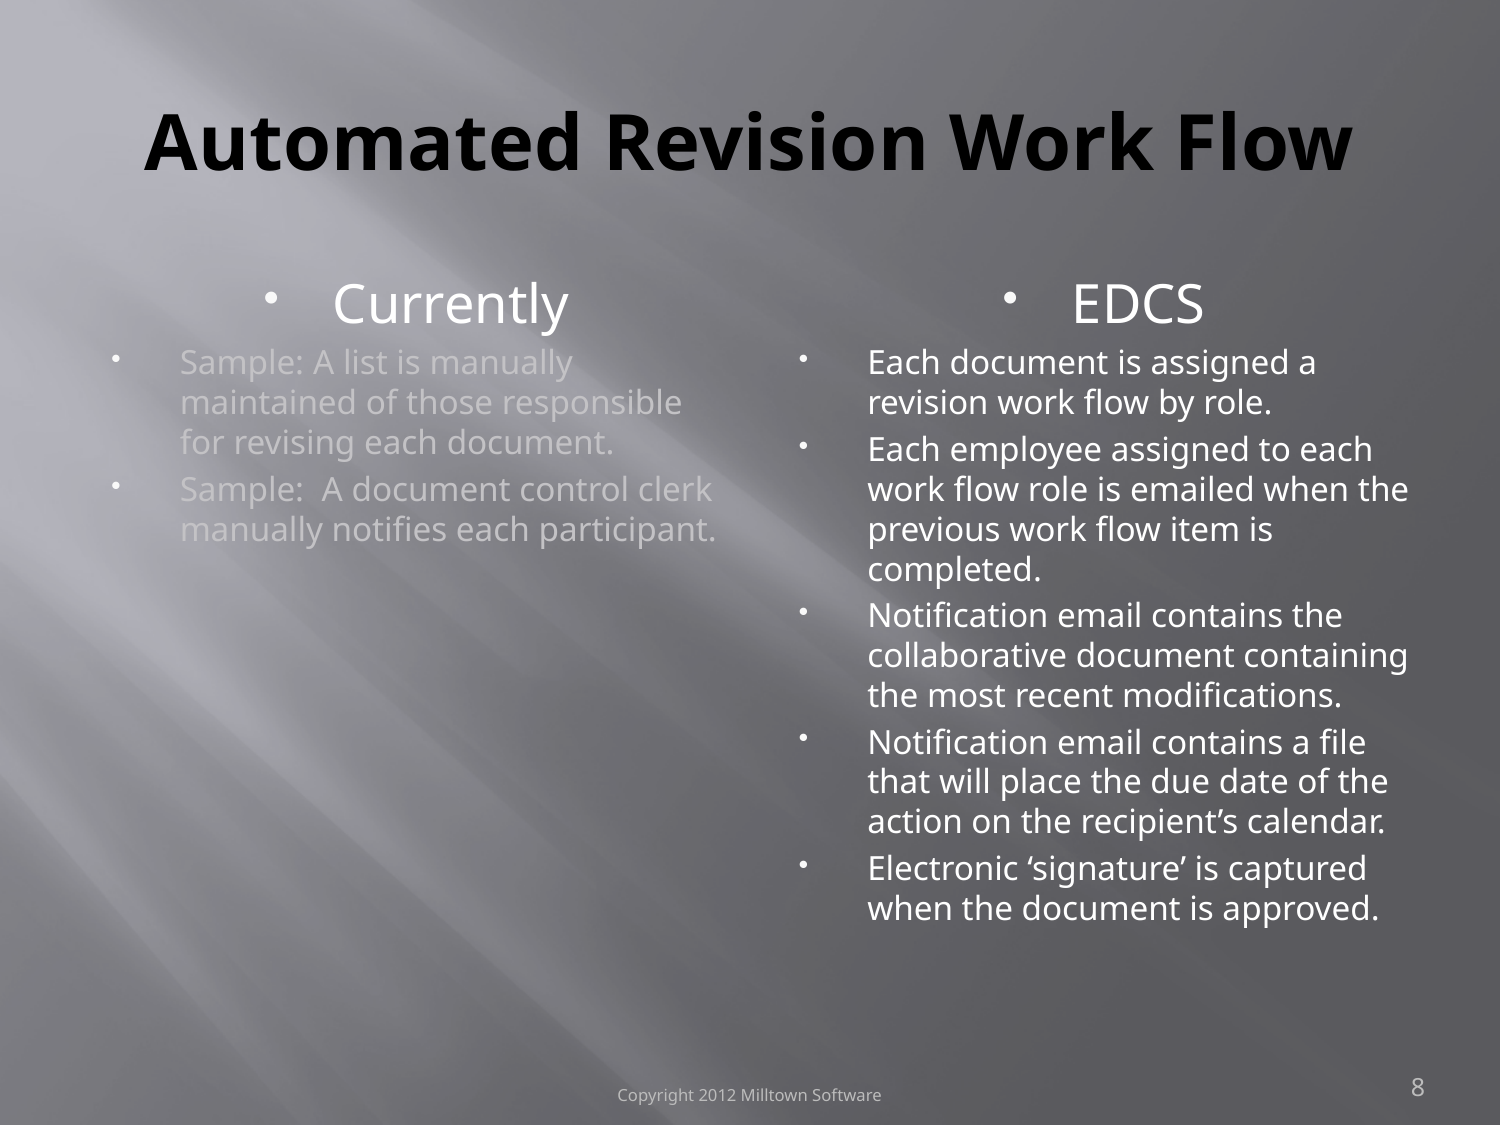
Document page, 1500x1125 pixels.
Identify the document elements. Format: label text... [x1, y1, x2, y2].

footer Copyright 2012 Milltown Software [512, 1052, 988, 1113]
title Automated Revision Work Flow [75, 45, 1425, 233]
list EDCS Each document is assigned a revision work flow by role. Each employee assigned to each work flow role is emailed when the previous work flow item is completed. Notification email contains the collaborative document containing the most recent modifications. Notification email contains a file that will place the due date of the action on the recipient’s calendar. Electronic ‘signature’ is captured when the document is approved. [762, 262, 1425, 1005]
list Currently Sample: A list is manually maintained of those responsible for revising each document. Sample: A document control clerk manually notifies each participant. [75, 262, 738, 1005]
slide_number 8 [1299, 1052, 1425, 1113]
